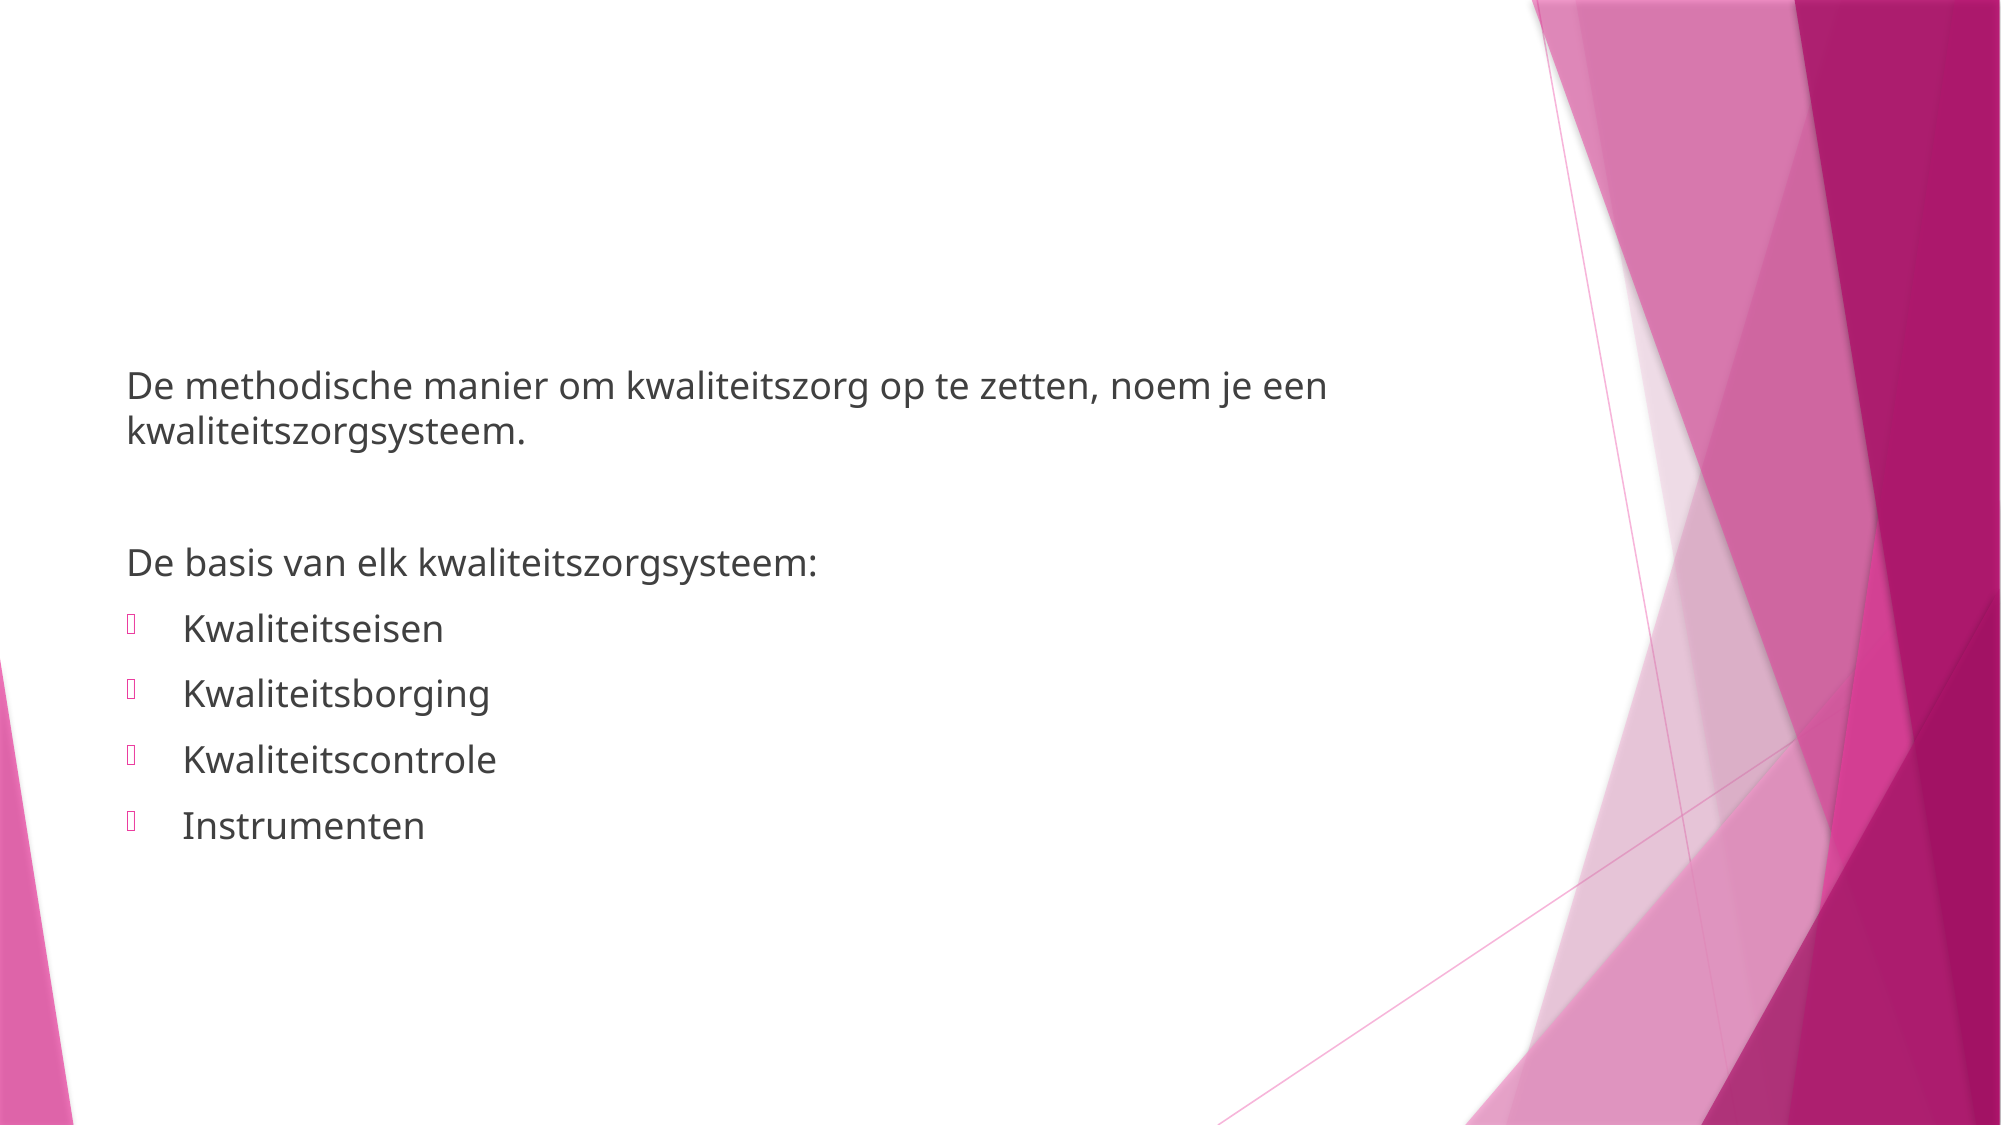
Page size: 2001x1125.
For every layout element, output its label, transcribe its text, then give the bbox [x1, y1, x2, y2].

list De methodische manier om kwaliteitszorg op te zetten, noem je een kwaliteitszorgsysteem. De basis van elk kwaliteitszorgsysteem: Kwaliteitseisen Kwaliteitsborging Kwaliteitscontrole Instrumenten [111, 354, 1522, 992]
